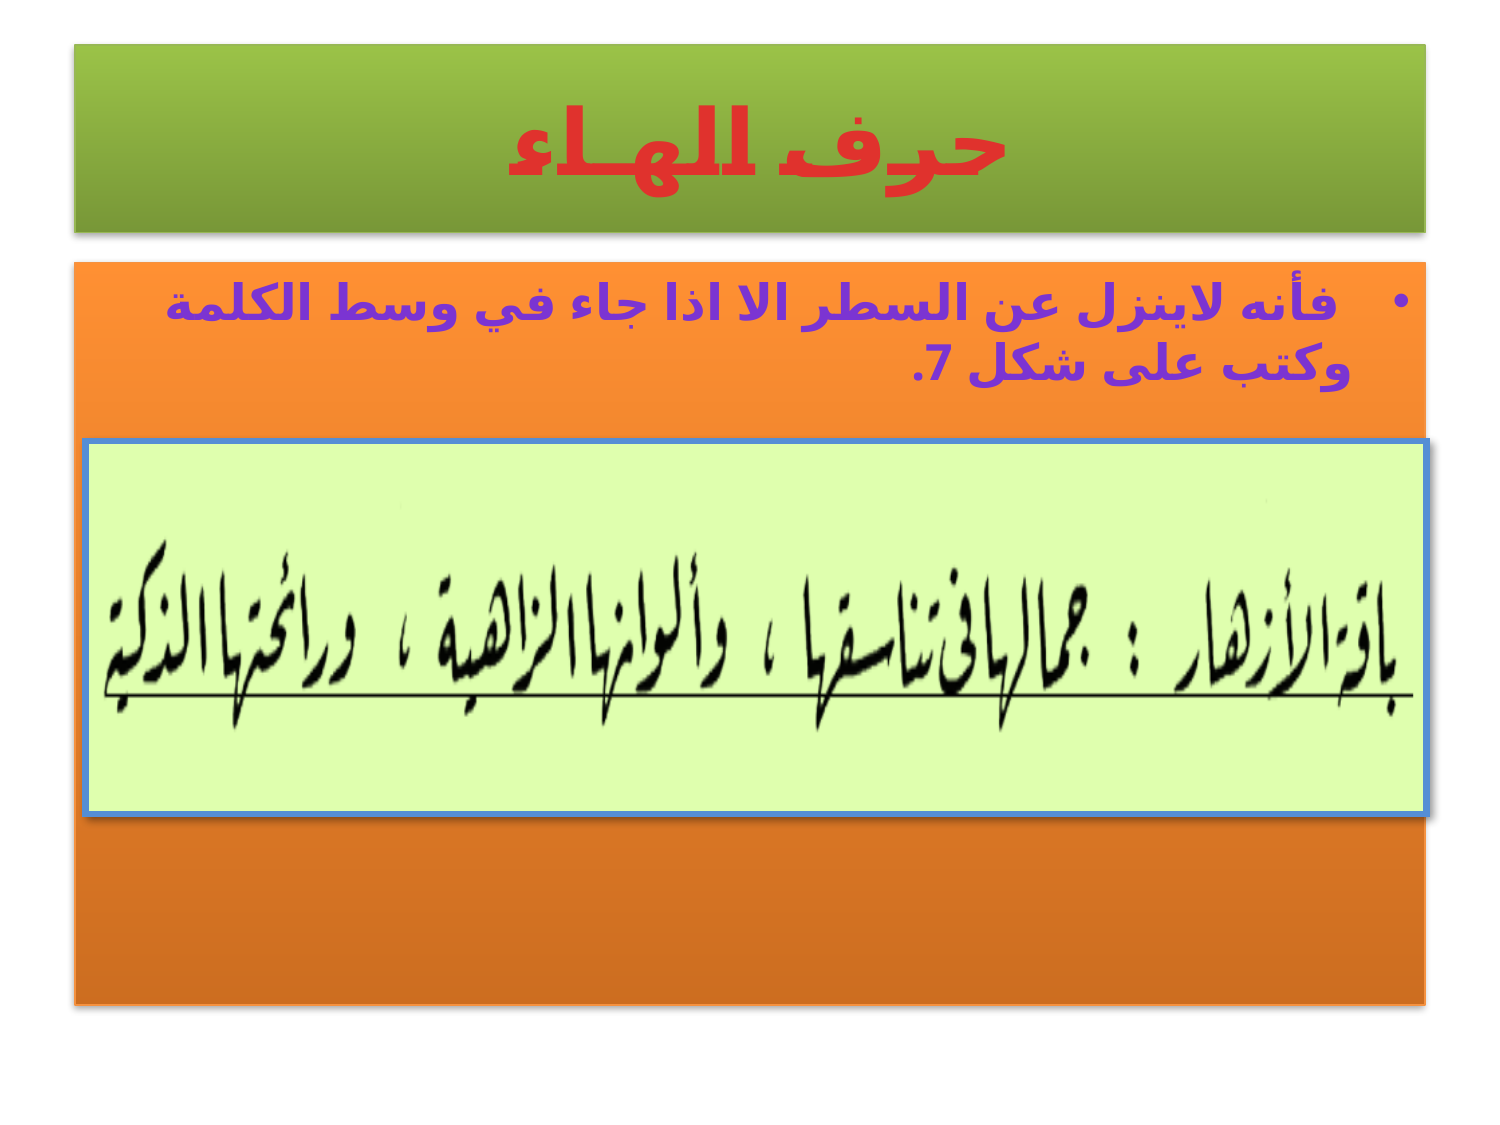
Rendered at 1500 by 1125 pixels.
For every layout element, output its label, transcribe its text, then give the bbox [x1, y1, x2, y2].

title حرف الهـاء [74, 44, 1426, 233]
picture [88, 444, 1424, 811]
list فأنه لاينزل عن السطر الا اذا جاء في وسط الكلمة وكتب على شكل 7. [74, 262, 1426, 1006]
